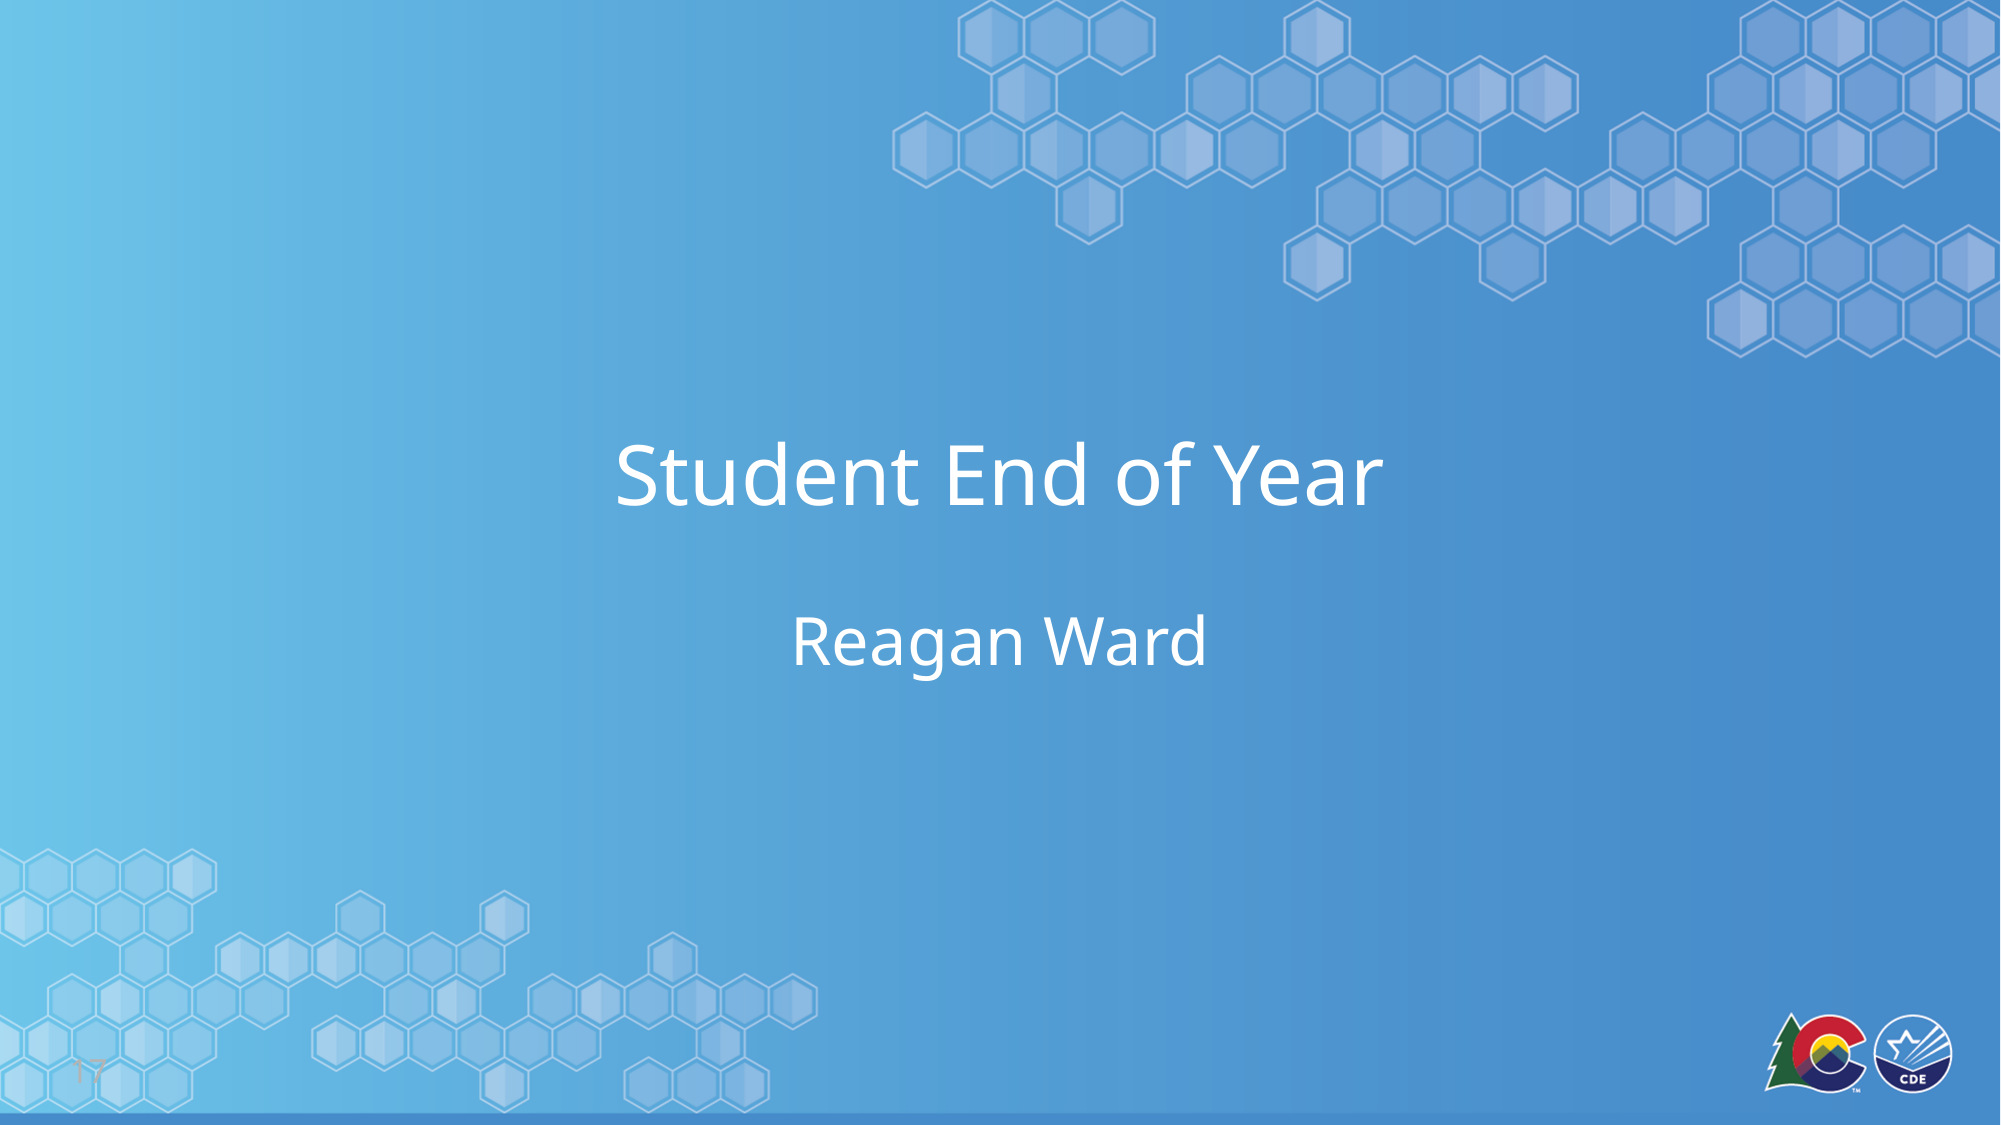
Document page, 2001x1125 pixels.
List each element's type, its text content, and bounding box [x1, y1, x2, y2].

slide_number 17 [54, 1042, 191, 1103]
picture [0, 0, 2001, 1125]
title Student End of Year [0, 425, 2000, 600]
list Reagan Ward [0, 600, 2000, 775]
